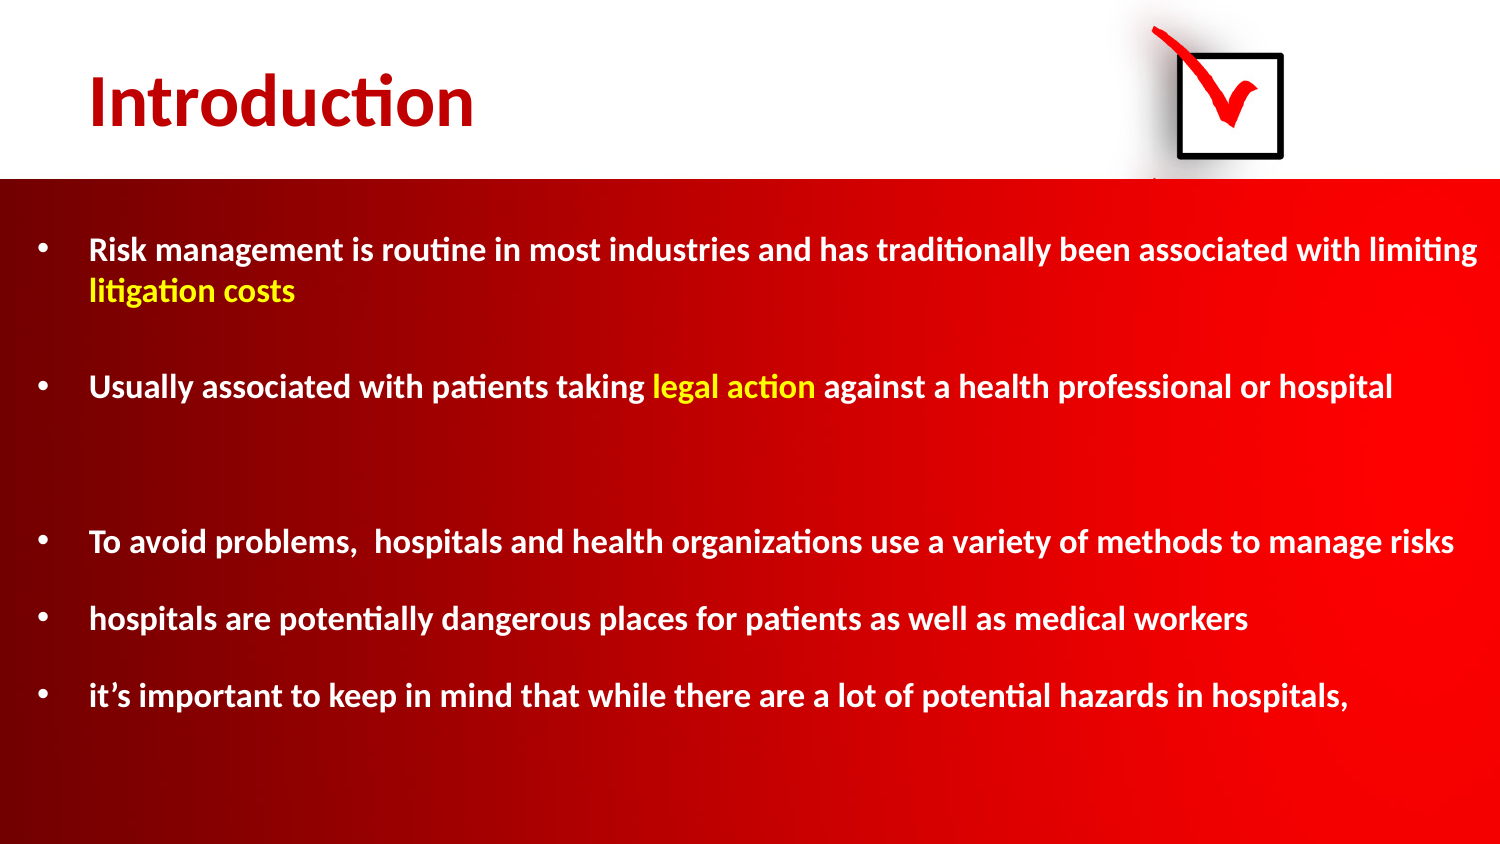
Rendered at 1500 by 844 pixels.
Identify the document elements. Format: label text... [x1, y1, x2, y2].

picture [0, 0, 1500, 844]
list Risk management is routine in most industries and has traditionally been associated with limiting litigation costs Usually associated with patients taking legal action against a health professional or hospital To avoid problems, hospitals and health organizations use a variety of methods to manage risks hospitals are potentially dangerous places for patients as well as medical workers it’s important to keep in mind that while there are a lot of potential hazards in hospitals, [22, 196, 1500, 844]
title Introduction [73, 21, 1427, 172]
